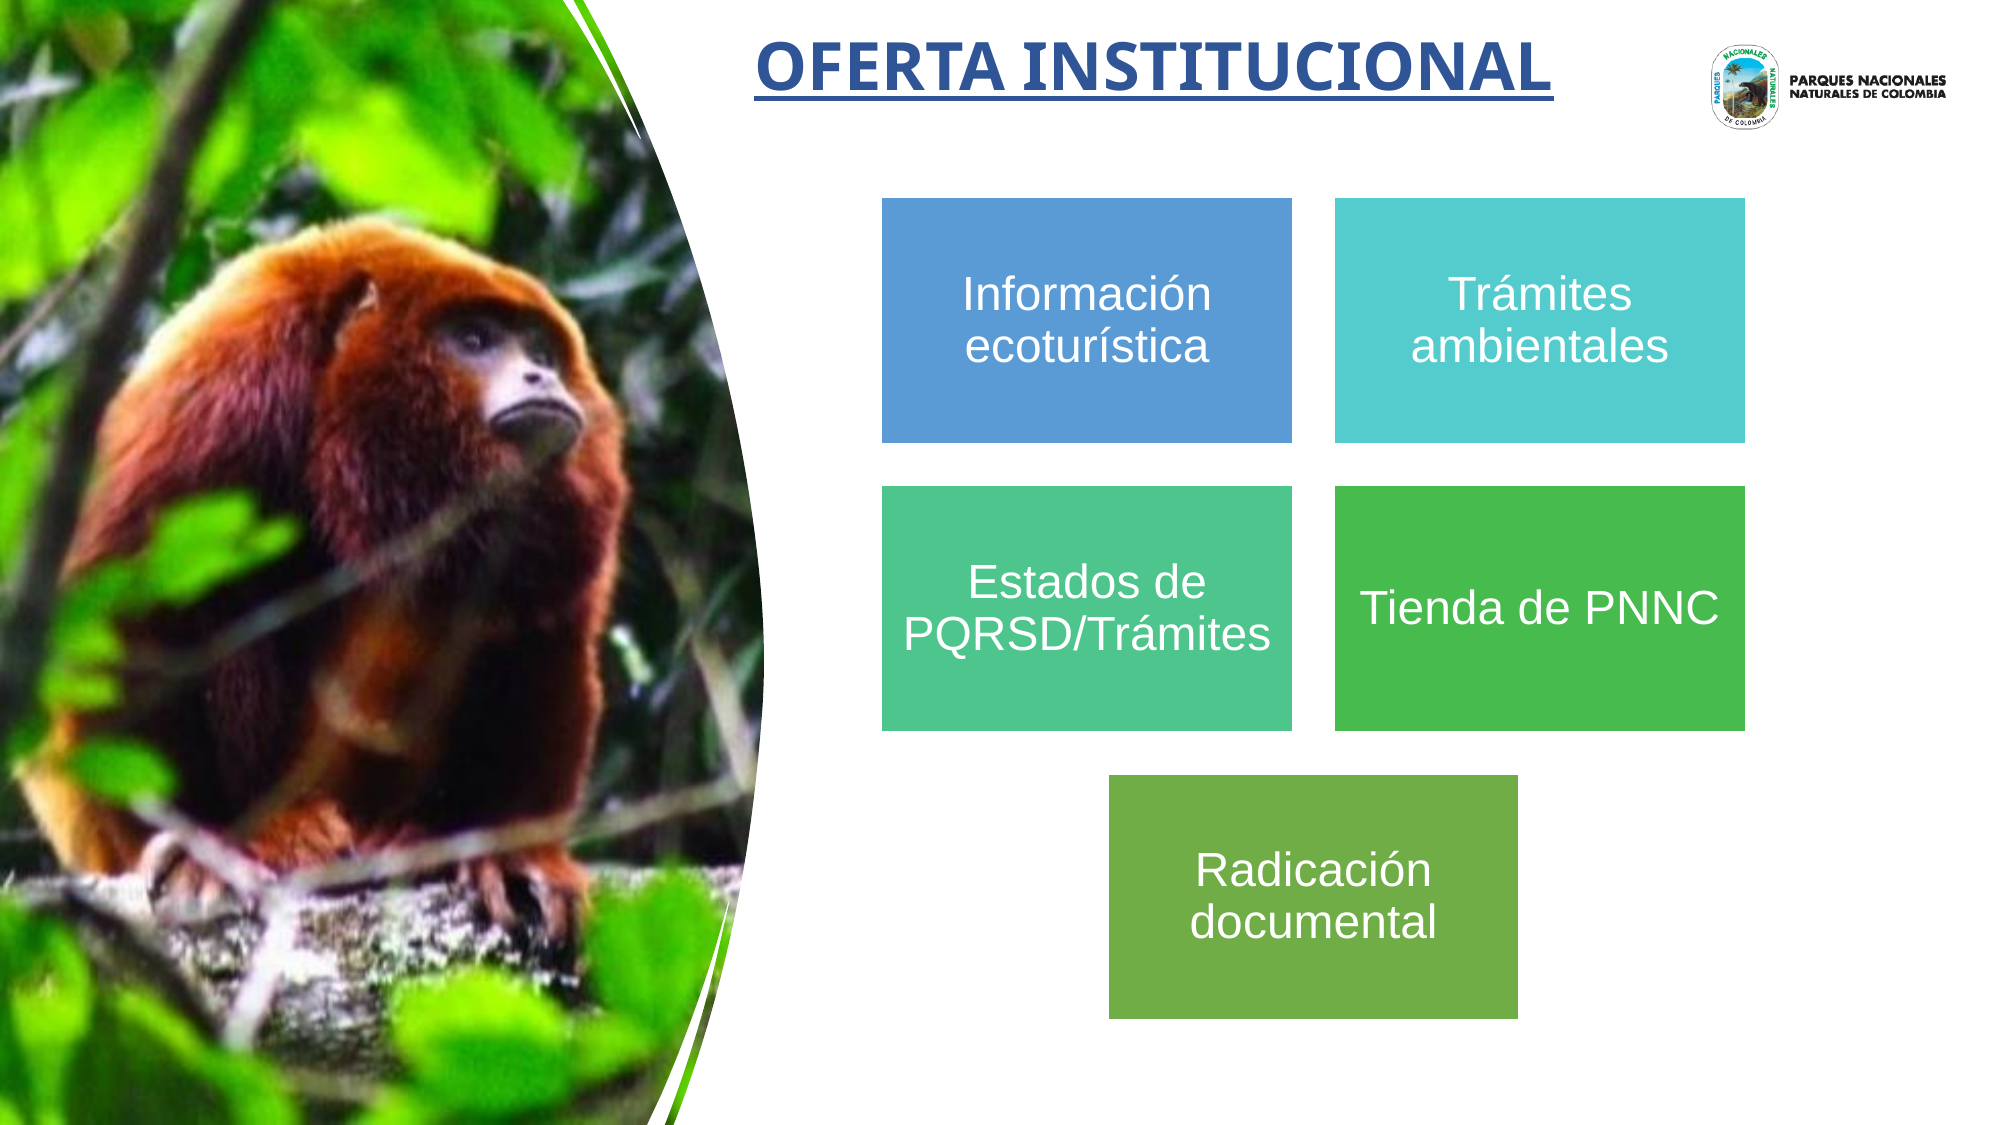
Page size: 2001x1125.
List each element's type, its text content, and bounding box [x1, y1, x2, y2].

picture [0, 0, 2000, 1125]
text_box OFERTA INSTITUCIONAL [764, 0, 1869, 113]
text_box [764, 196, 1883, 1021]
